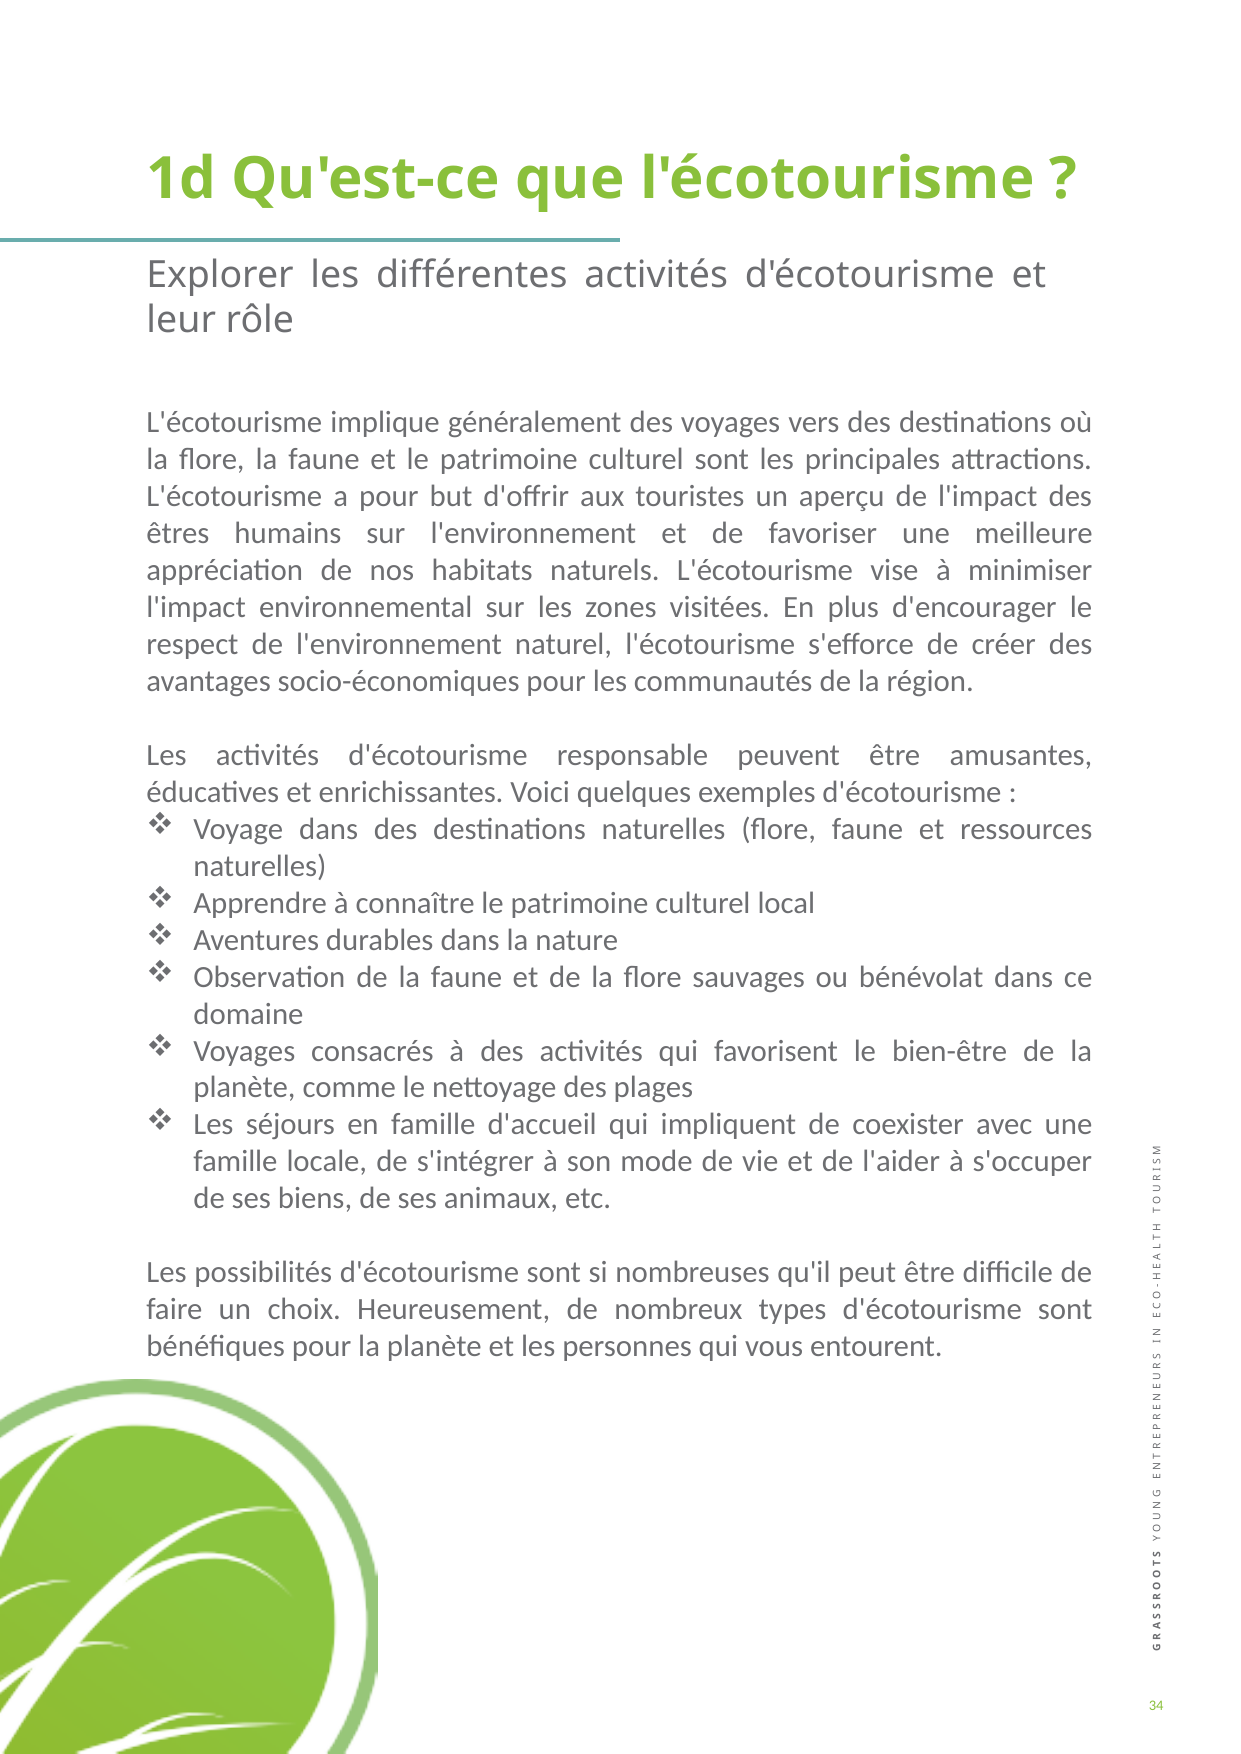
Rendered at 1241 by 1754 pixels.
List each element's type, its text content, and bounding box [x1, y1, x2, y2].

list L'écotourisme implique généralement des voyages vers des destinations où la flore, la faune et le patrimoine culturel sont les principales attractions. L'écotourisme a pour but d'offrir aux touristes un aperçu de l'impact des êtres humains sur l'environnement et de favoriser une meilleure appréciation de nos habitats naturels. L'écotourisme vise à minimiser l'impact environnemental sur les zones visitées. En plus d'encourager le respect de l'environnement naturel, l'écotourisme s'efforce de créer des avantages socio-économiques pour les communautés de la région. Les activités d'écotourisme responsable peuvent être amusantes, éducatives et enrichissantes. Voici quelques exemples d'écotourisme : Voyage dans des destinations naturelles (flore, faune et ressources naturelles) Apprendre à connaître le patrimoine culturel local Aventures durables dans la nature Observation de la faune et de la flore sauvages ou bénévolat dans ce domaine Voyages consacrés à des activités qui favorisent le bien-être de la planète, comme le nettoyage des plages Les séjours en famille d'accueil qui impliquent de coexister avec une famille locale, de s'intégrer à son mode de vie et de l'aider à s'occuper de ses biens, de ses animaux, etc. Les possibilités d'écotourisme sont si nombreuses qu'il peut être difficile de faire un choix. Heureusement, de nombreux types d'écotourisme sont bénéfiques pour la planète et les personnes qui vous entourent. [131, 394, 1109, 1609]
list 1d Qu'est-ce que l'écotourisme ? [131, 132, 1109, 242]
list Explorer les différentes activités d'écotourisme et leur rôle [131, 242, 1063, 371]
slide_number 34 [1125, 1666, 1187, 1743]
